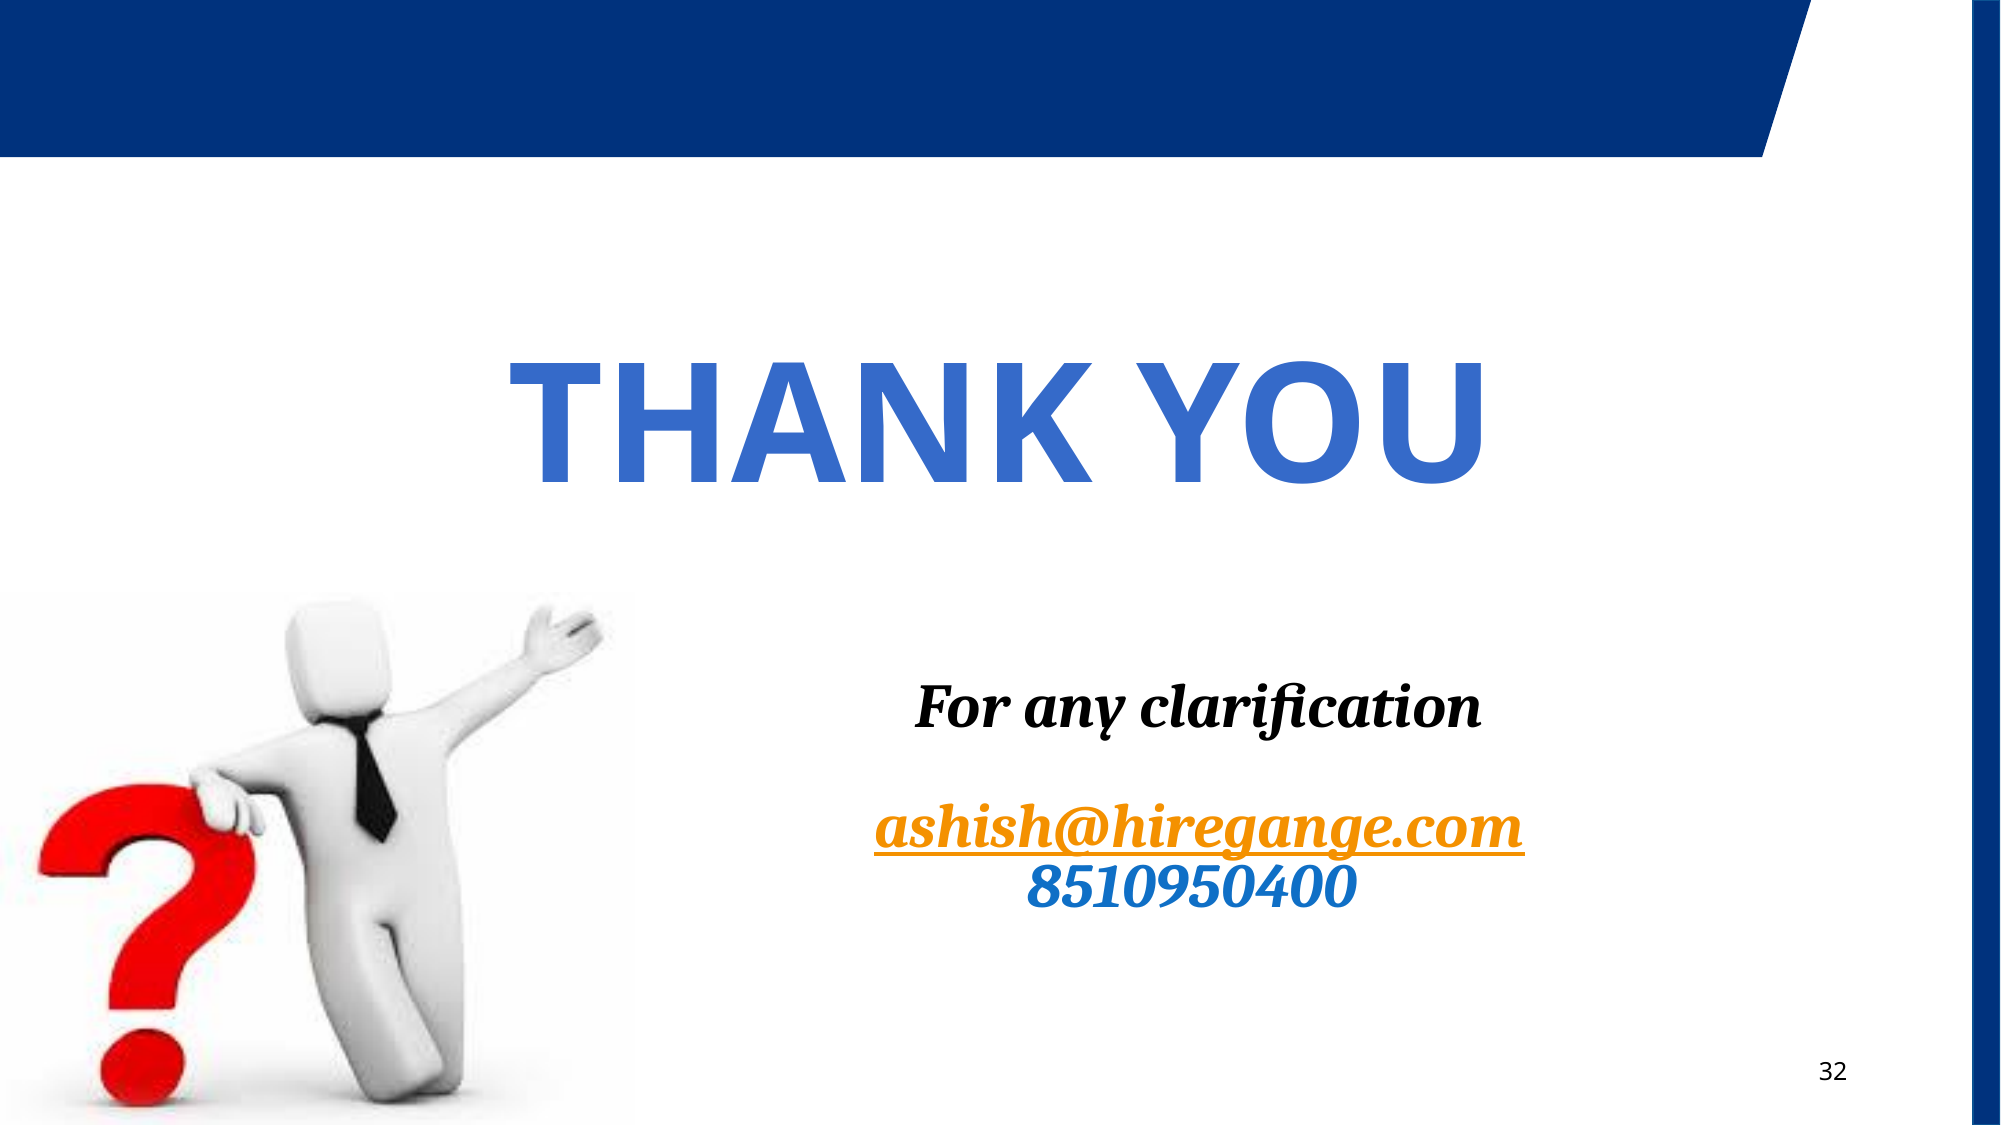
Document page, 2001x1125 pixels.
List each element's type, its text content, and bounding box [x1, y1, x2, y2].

picture [0, 592, 635, 1125]
text_box For any clarification ashish@hiregange.com 8510950400 [695, 672, 1704, 927]
list Thank you [399, 288, 1605, 942]
slide_number 32 [1412, 1042, 1863, 1103]
